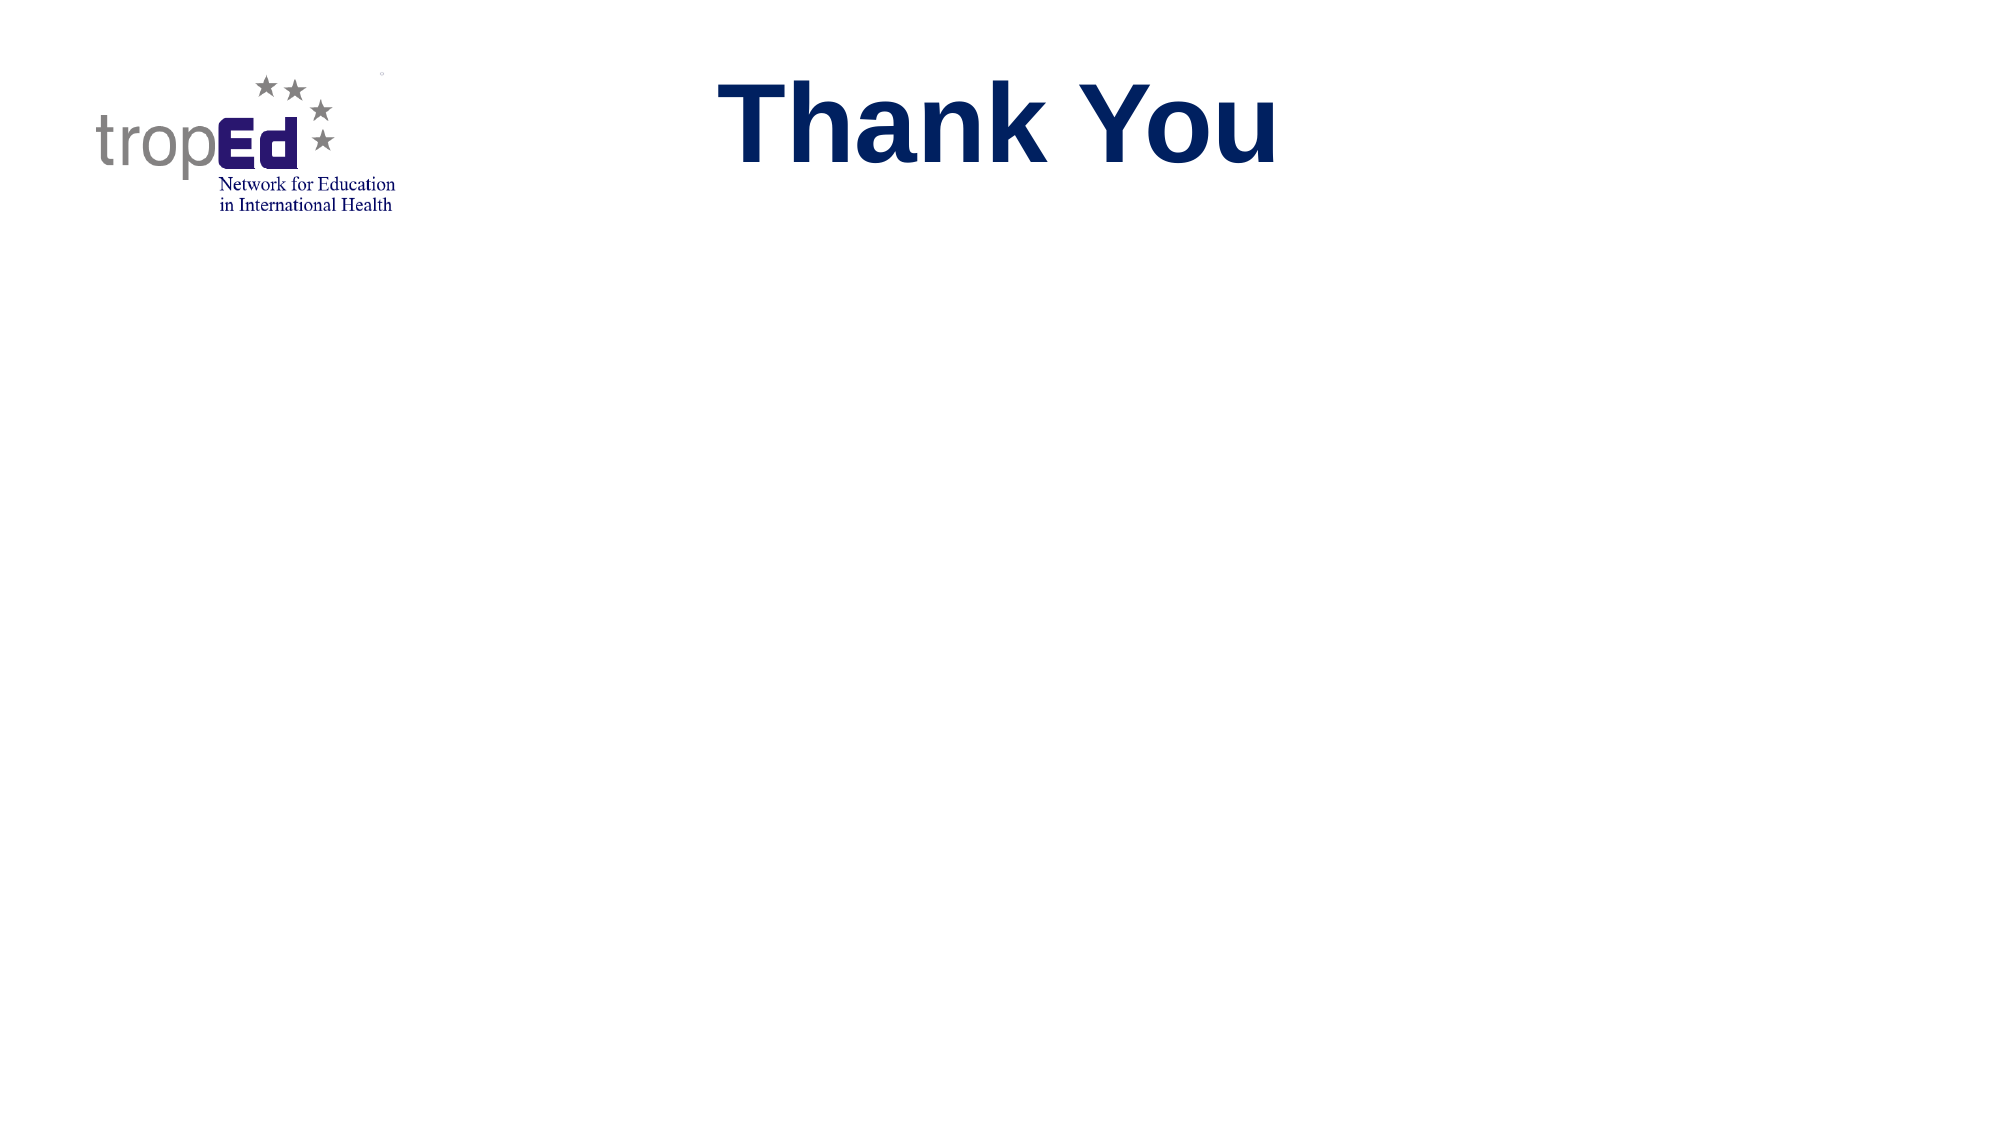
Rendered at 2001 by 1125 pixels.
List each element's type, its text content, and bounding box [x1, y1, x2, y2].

title Thank You [412, 59, 1863, 193]
picture [73, 59, 412, 246]
